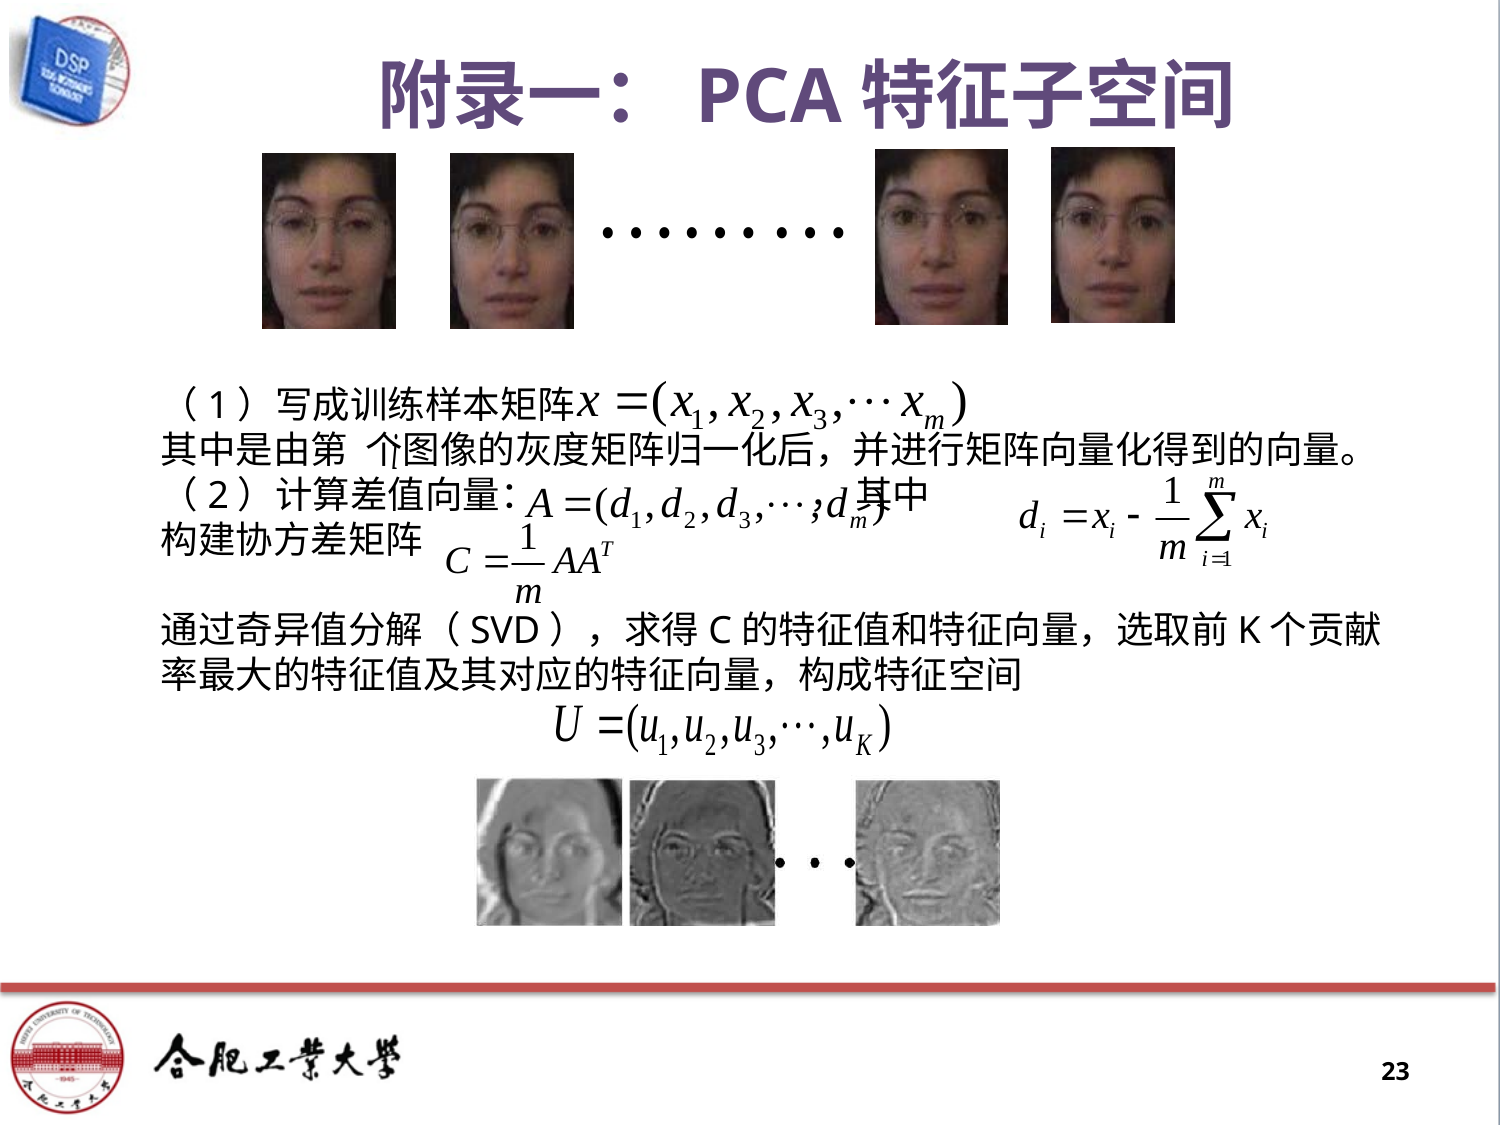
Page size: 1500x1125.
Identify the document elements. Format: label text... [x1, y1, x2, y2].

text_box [516, 474, 895, 540]
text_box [549, 687, 901, 769]
title 附录一：PCA特征子空间 [200, 0, 1413, 194]
slide_number 23 [1074, 1042, 1425, 1103]
picture [0, 0, 1500, 1125]
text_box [262, 147, 1175, 329]
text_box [439, 512, 624, 613]
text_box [387, 424, 404, 483]
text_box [566, 365, 977, 442]
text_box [1012, 462, 1281, 576]
